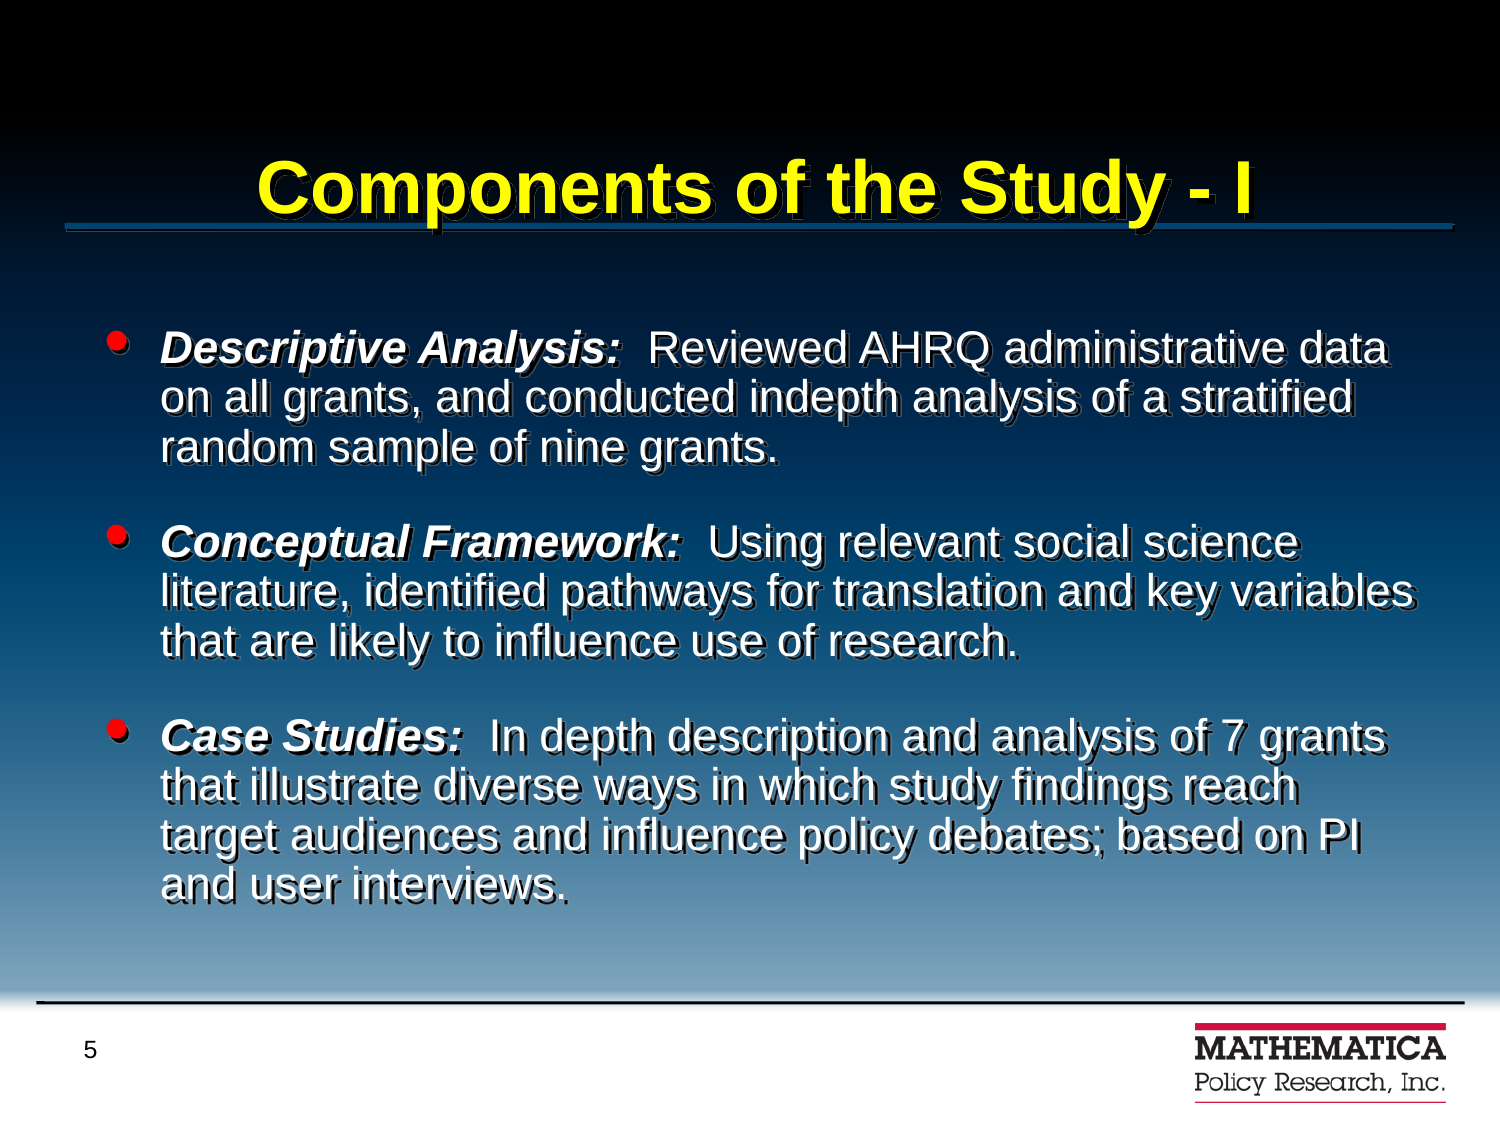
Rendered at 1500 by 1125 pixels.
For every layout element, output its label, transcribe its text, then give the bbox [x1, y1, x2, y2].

title Components of the Study - I [62, 48, 1450, 237]
picture [0, 0, 1500, 1125]
list Descriptive Analysis: Reviewed AHRQ administrative data on all grants, and conducted indepth analysis of a stratified random sample of nine grants. Conceptual Framework: Using relevant social science literature, identified pathways for translation and key variables that are likely to influence use of research. Case Studies: In depth description and analysis of 7 grants that illustrate diverse ways in which study findings reach target audiences and influence policy debates; based on PI and user interviews. [83, 322, 1436, 911]
